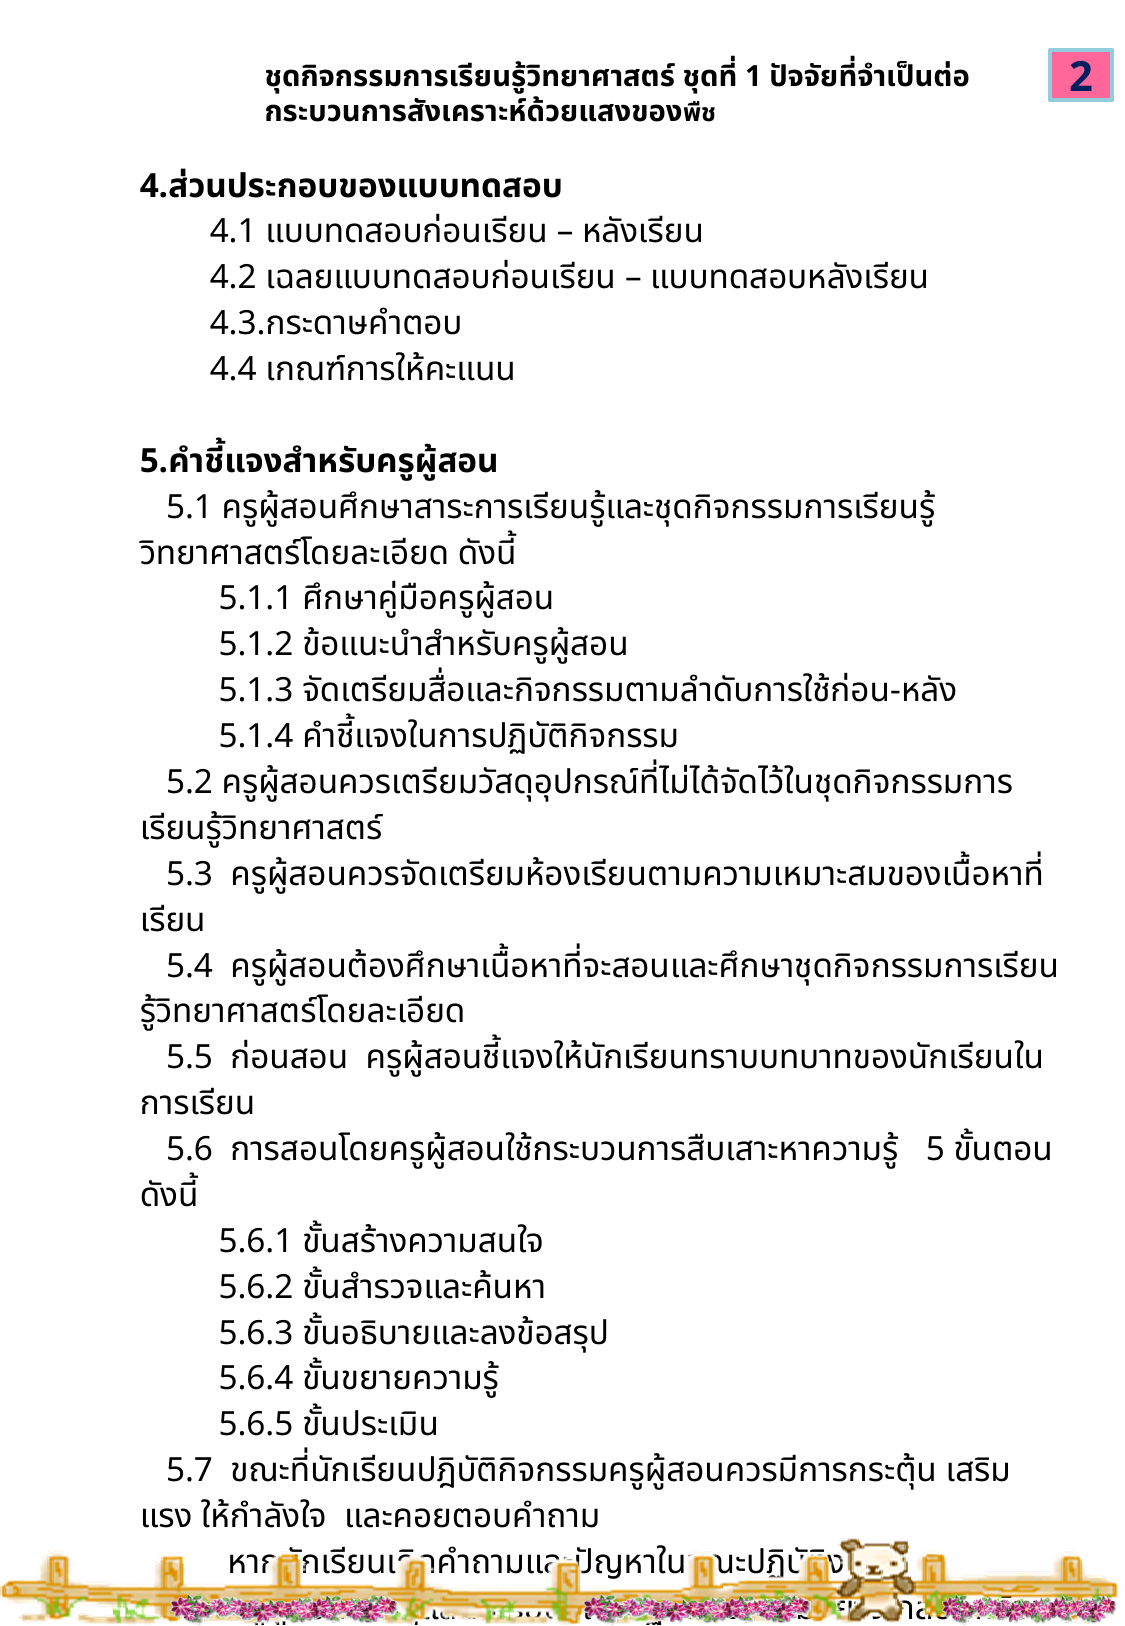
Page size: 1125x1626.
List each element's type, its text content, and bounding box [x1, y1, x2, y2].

text_box ชุดกิจกรรมการเรียนรู้วิทยาศาสตร์ ชุดที่ 1 ปัจจัยที่จำเป็นต่อกระบวนการสังเคราะห์ด้วยแสงของพืช [249, 49, 1085, 135]
text_box 2 [1048, 48, 1114, 102]
picture [0, 1537, 1125, 1625]
text_box 4.ส่วนประกอบของแบบทดสอบ 4.1 แบบทดสอบก่อนเรียน – หลังเรียน 4.2 เฉลยแบบทดสอบก่อนเรียน – แบบทดสอบหลังเรียน 4.3.กระดาษคำตอบ 4.4 เกณฑ์การให้คะแนน 5.คำชี้แจงสำหรับครูผู้สอน 5.1 ครูผู้สอนศึกษาสาระการเรียนรู้และชุดกิจกรรมการเรียนรู้วิทยาศาสตร์โดยละเอียด ดังนี้ 5.1.1 ศึกษาคู่มือครูผู้สอน 5.1.2 ข้อแนะนำสำหรับครูผู้สอน 5.1.3 จัดเตรียมสื่อและกิจกรรมตามลำดับการใช้ก่อน-หลัง 5.1.4 คำชี้แจงในการปฏิบัติกิจกรรม 5.2 ครูผู้สอนควรเตรียมวัสดุอุปกรณ์ที่ไม่ได้จัดไว้ในชุดกิจกรรมการเรียนรู้วิทยาศาสตร์ 5.3 ครูผู้สอนควรจัดเตรียมห้องเรียนตามความเหมาะสมของเนื้อหาที่เรียน 5.4 ครูผู้สอนต้องศึกษาเนื้อหาที่จะสอนและศึกษาชุดกิจกรรมการเรียนรู้วิทยาศาสตร์โดยละเอียด 5.5 ก่อนสอน ครูผู้สอนชี้แจงให้นักเรียนทราบบทบาทของนักเรียนในการเรียน 5.6 การสอนโดยครูผู้สอนใช้กระบวนการสืบเสาะหาความรู้ 5 ขั้นตอน ดังนี้ 5.6.1 ขั้นสร้างความสนใจ 5.6.2 ขั้นสำรวจและค้นหา 5.6.3 ขั้นอธิบายและลงข้อสรุป 5.6.4 ขั้นขยายความรู้ 5.6.5 ขั้นประเมิน 5.7 ขณะที่นักเรียนปฎิบัติกิจกรรมครูผู้สอนควรมีการกระตุ้น เสริมแรง ให้กำลังใจ และคอยตอบคำถาม หากนักเรียนเกิดคำถามและปัญหาในขณะปฏิบัติงาน 5.8 ครูผู้สอนควรดูแลนักเรียนขณะปฏิบัติกิจกรรมอย่างใกล้ชิดพร้อมกับประเมินทักษะกระบวนการและ คุณลักษณะอันพึงประสงค์ 5.9 หลังจากนักเรียนทำกิจกรรมครบตามขั้นตอนแล้วครูเฉลยกิจกรรมร่วมกับนักเรียน 5.10 ครูผู้สอนบันทึกผลการประเมินทุกด้าน [124, 150, 1079, 1535]
